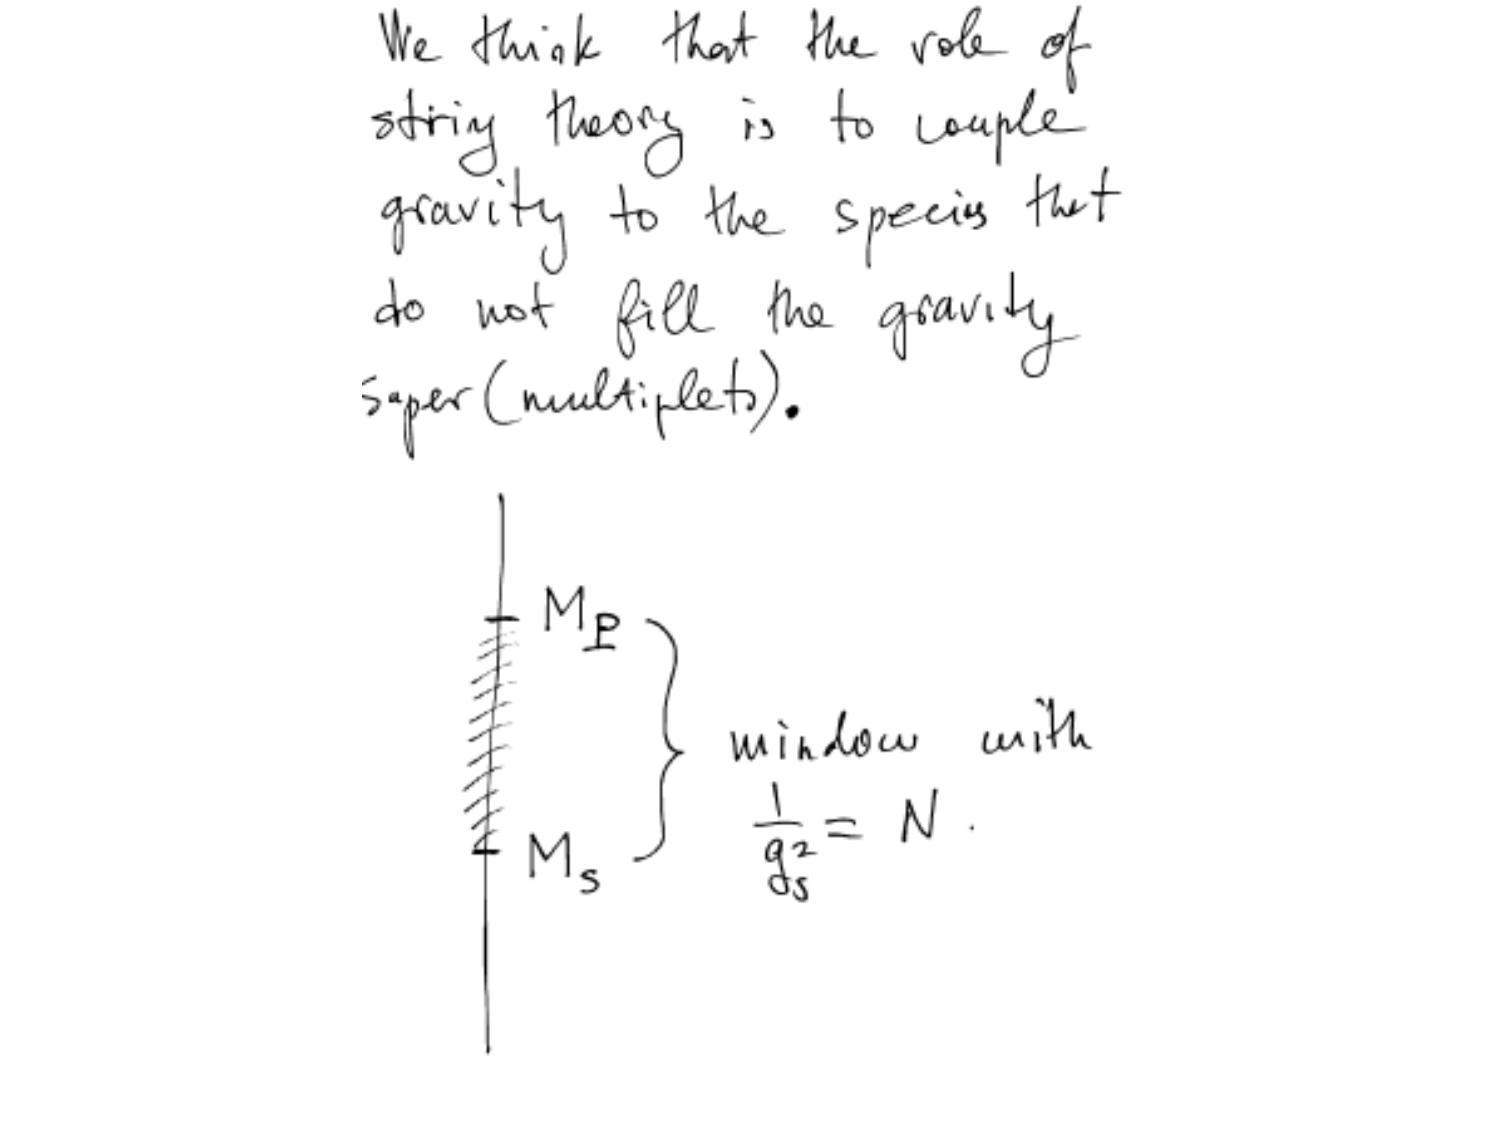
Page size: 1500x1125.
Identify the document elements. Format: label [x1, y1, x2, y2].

picture [362, 0, 1151, 1125]
